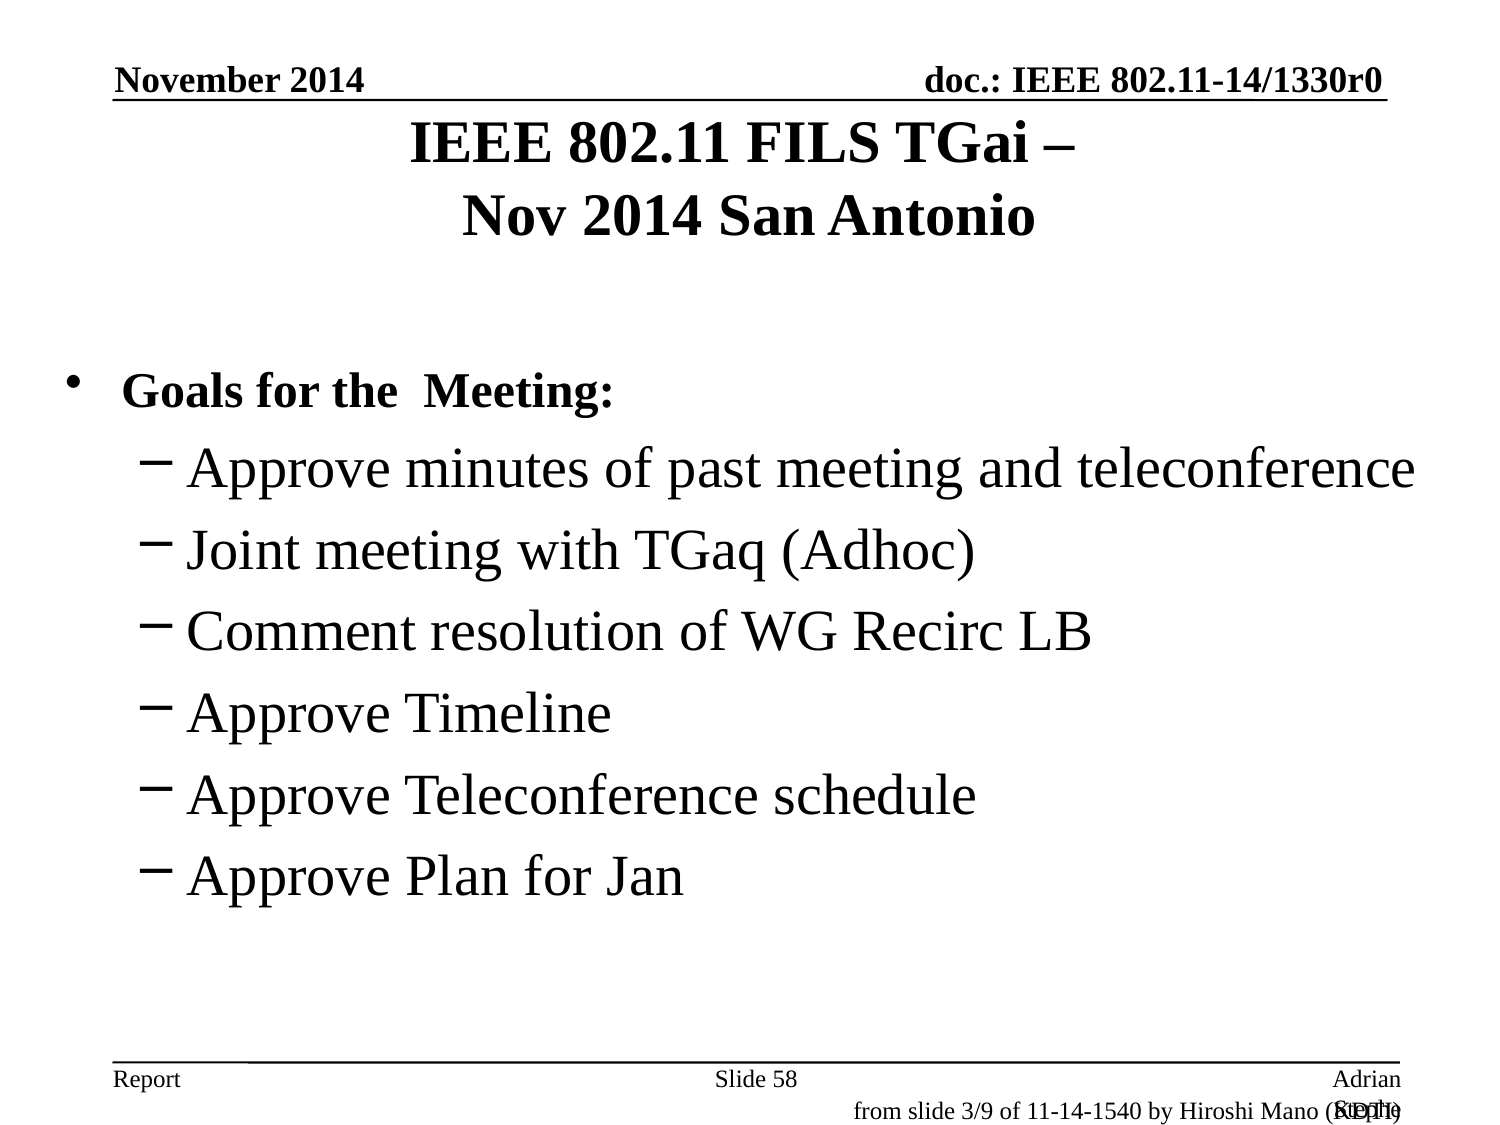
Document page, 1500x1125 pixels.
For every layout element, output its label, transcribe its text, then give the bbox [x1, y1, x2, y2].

slide_number Slide 58 [712, 1061, 800, 1087]
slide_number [114, 54, 374, 101]
text_box from slide 3/9 of 11-14-1540 by Hiroshi Mano (KDTI) [343, 1087, 1417, 1125]
title IEEE 802.11 FILS TGai – Nov 2014 San Antonio [112, 112, 1388, 238]
list Goals for the Meeting: Approve minutes of past meeting and teleconference Joint meeting with TGaq (Adhoc) Comment resolution of WG Recirc LB Approve Timeline Approve Teleconference schedule Approve Plan for Jan [50, 350, 1438, 1038]
footer Adrian Stephens, Intel Corporation [1324, 1061, 1402, 1087]
